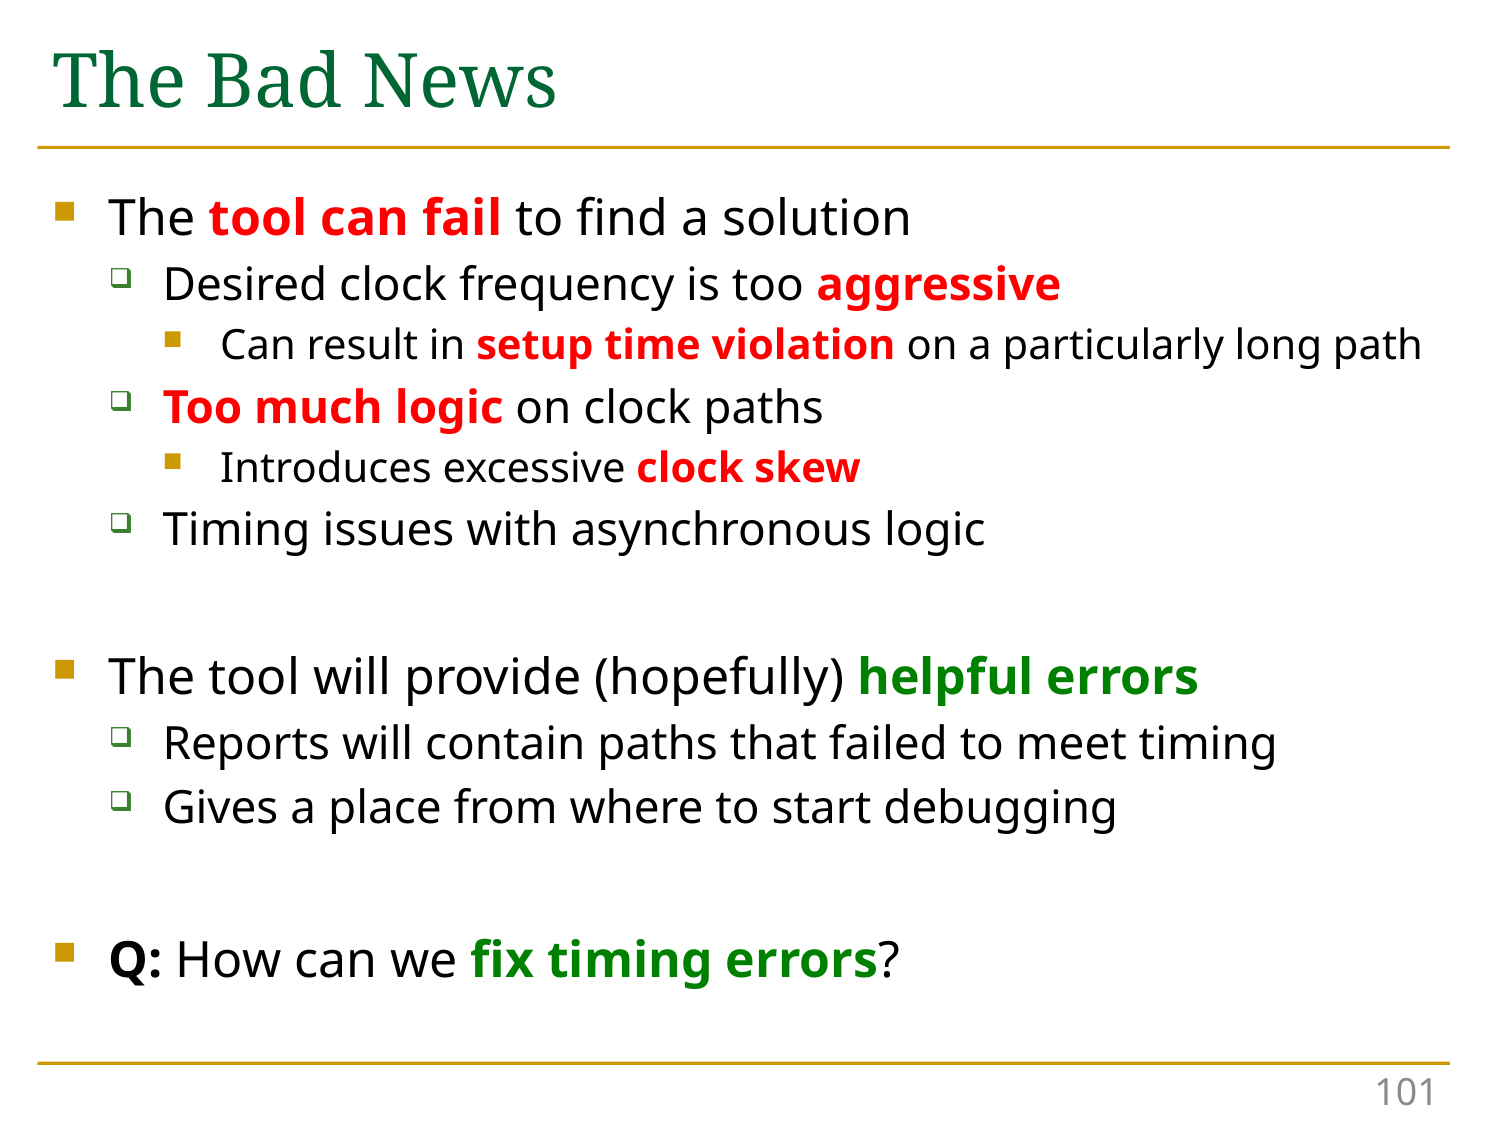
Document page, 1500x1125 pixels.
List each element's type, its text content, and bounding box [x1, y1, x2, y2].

title The Bad News [37, 24, 1450, 178]
list The tool can fail to find a solution Desired clock frequency is too aggressive Can result in setup time violation on a particularly long path Too much logic on clock paths Introduces excessive clock skew Timing issues with asynchronous logic The tool will provide (hopefully) helpful errors Reports will contain paths that failed to meet timing Gives a place from where to start debugging Q: How can we fix timing errors? [37, 178, 1450, 1050]
slide_number 101 [1116, 1063, 1454, 1124]
